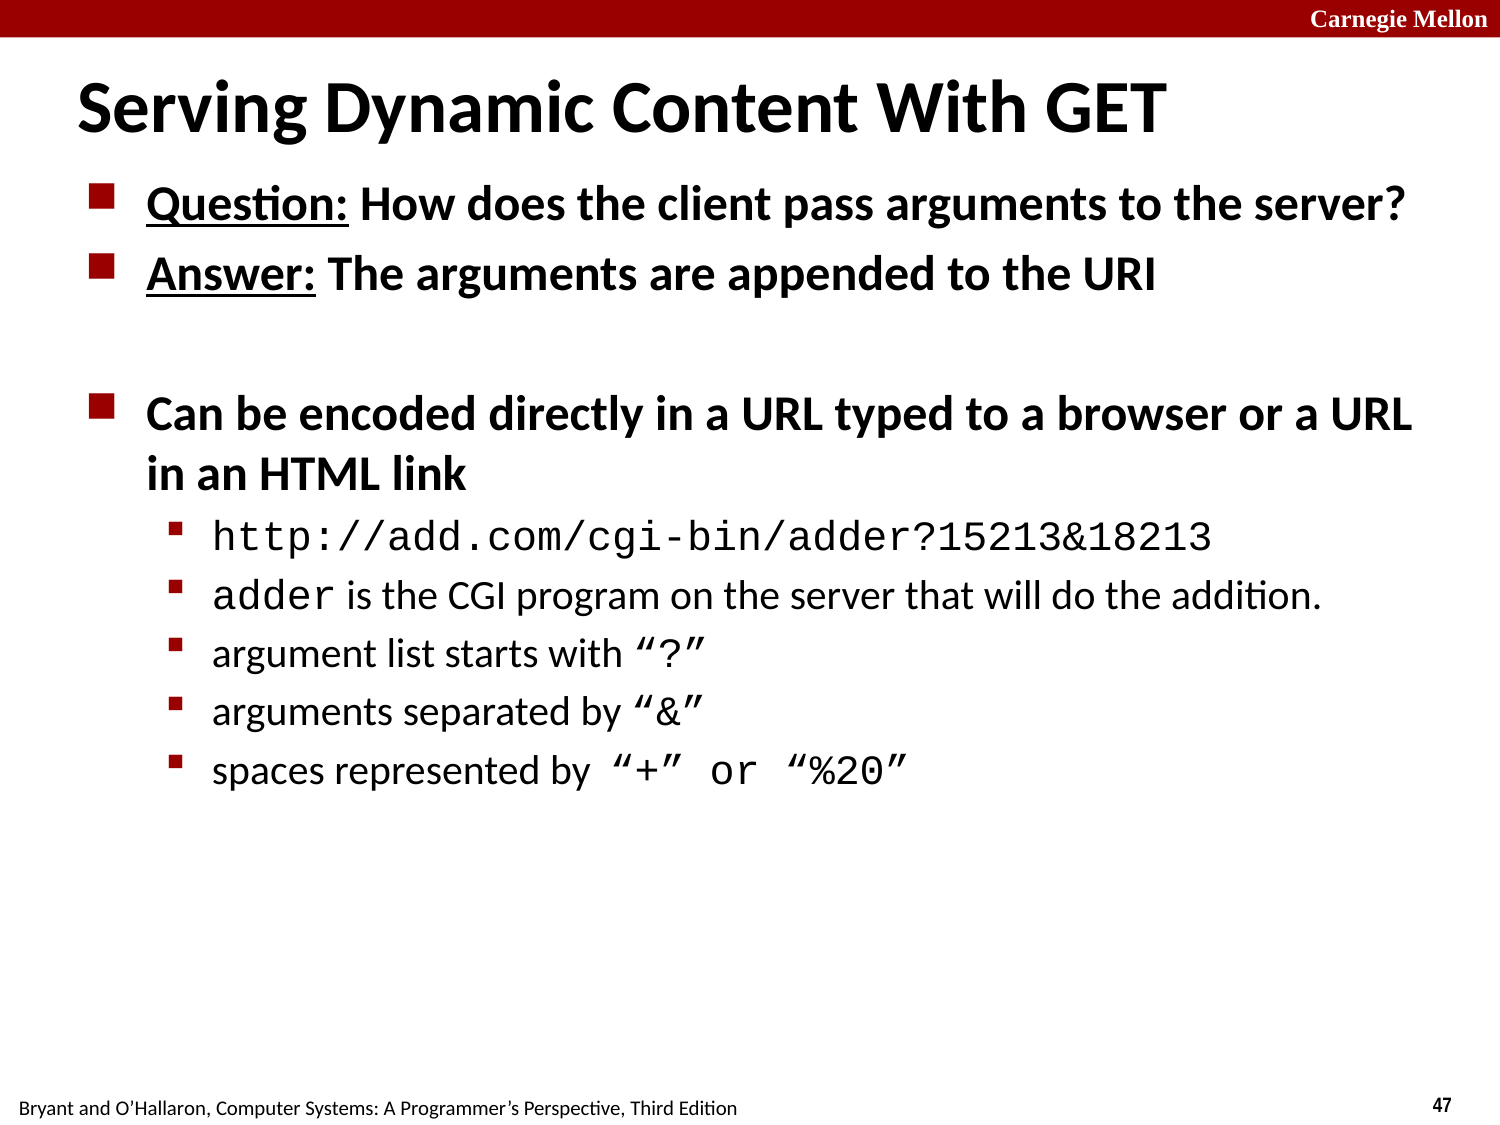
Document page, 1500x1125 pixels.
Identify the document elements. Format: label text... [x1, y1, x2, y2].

title Serving Dynamic Content With GET [62, 49, 1438, 151]
list Question: How does the client pass arguments to the server? Answer: The arguments are appended to the URI Can be encoded directly in a URL typed to a browser or a URL in an HTML link http://add.com/cgi-bin/adder?15213&18213 adder is the CGI program on the server that will do the addition. argument list starts with “?” arguments separated by “&” spaces represented by “+” or “%20” [74, 163, 1438, 1026]
